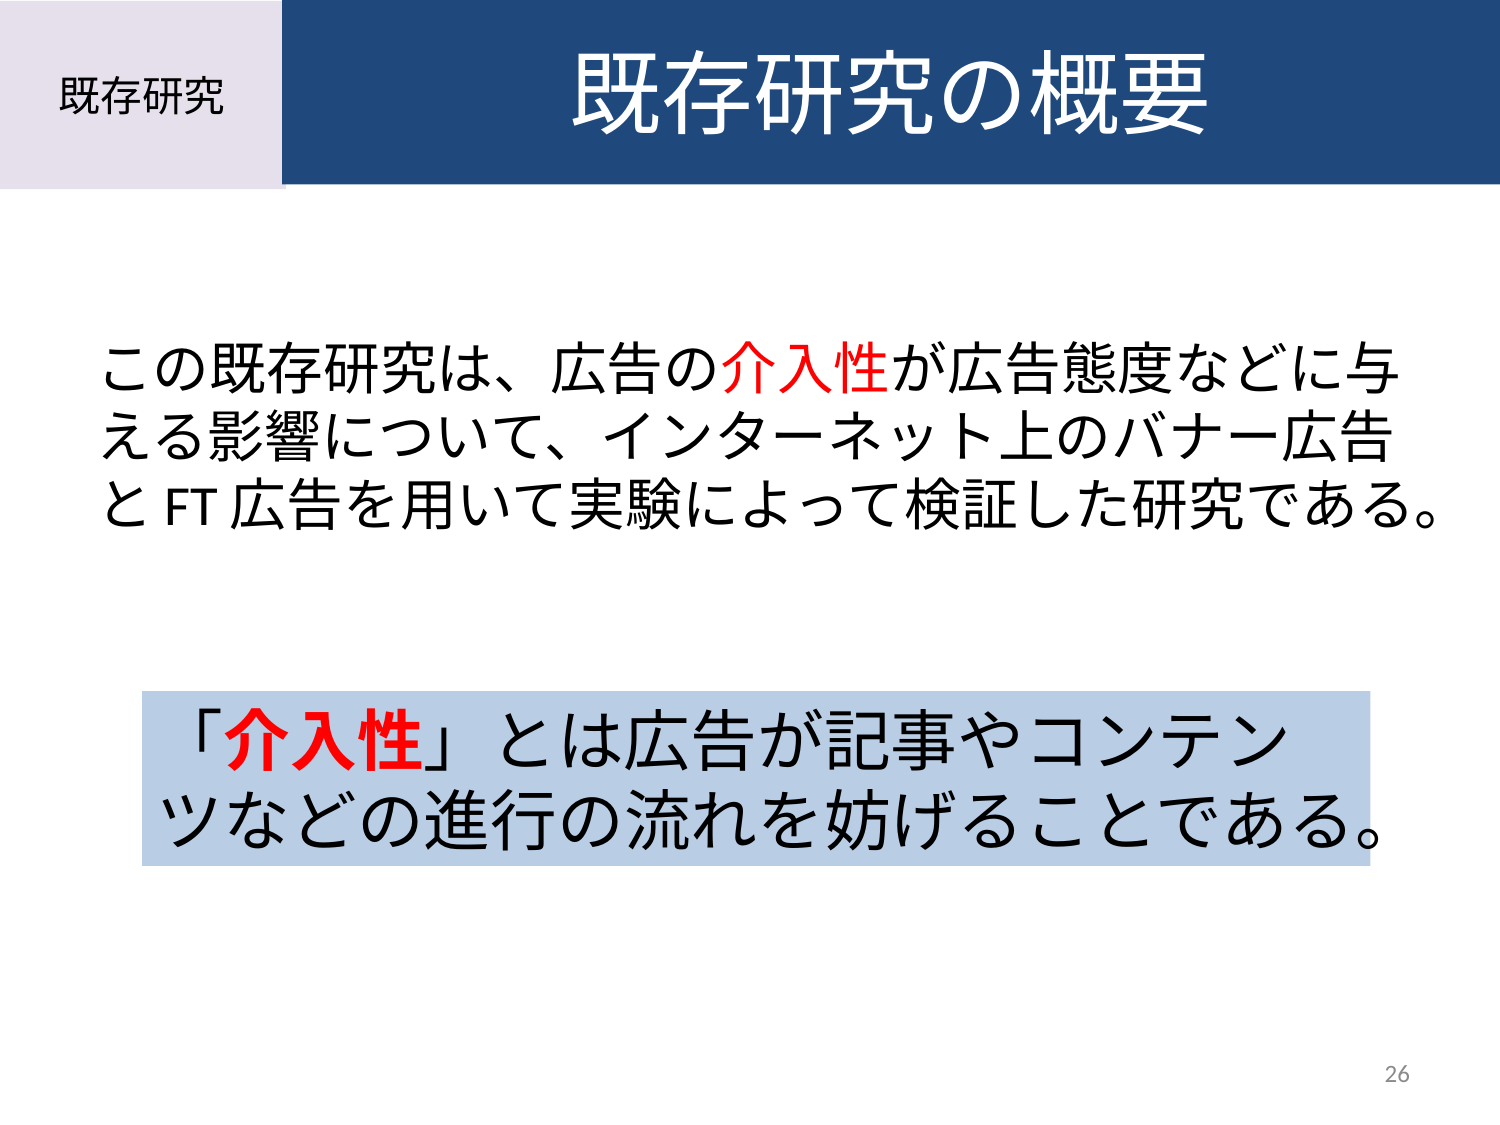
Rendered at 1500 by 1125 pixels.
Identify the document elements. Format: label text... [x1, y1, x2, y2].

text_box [0, 0, 1500, 190]
slide_number 26 [1074, 1042, 1425, 1103]
text_box 「介入性」とは広告が記事やコンテンツなどの進行の流れを妨げることである。 [142, 691, 1371, 866]
list この既存研究は、広告の介入性が広告態度などに与える影響について、インターネット上のバナー広告とFT広告を用いて実験によって検証した研究である。 [81, 325, 1432, 591]
